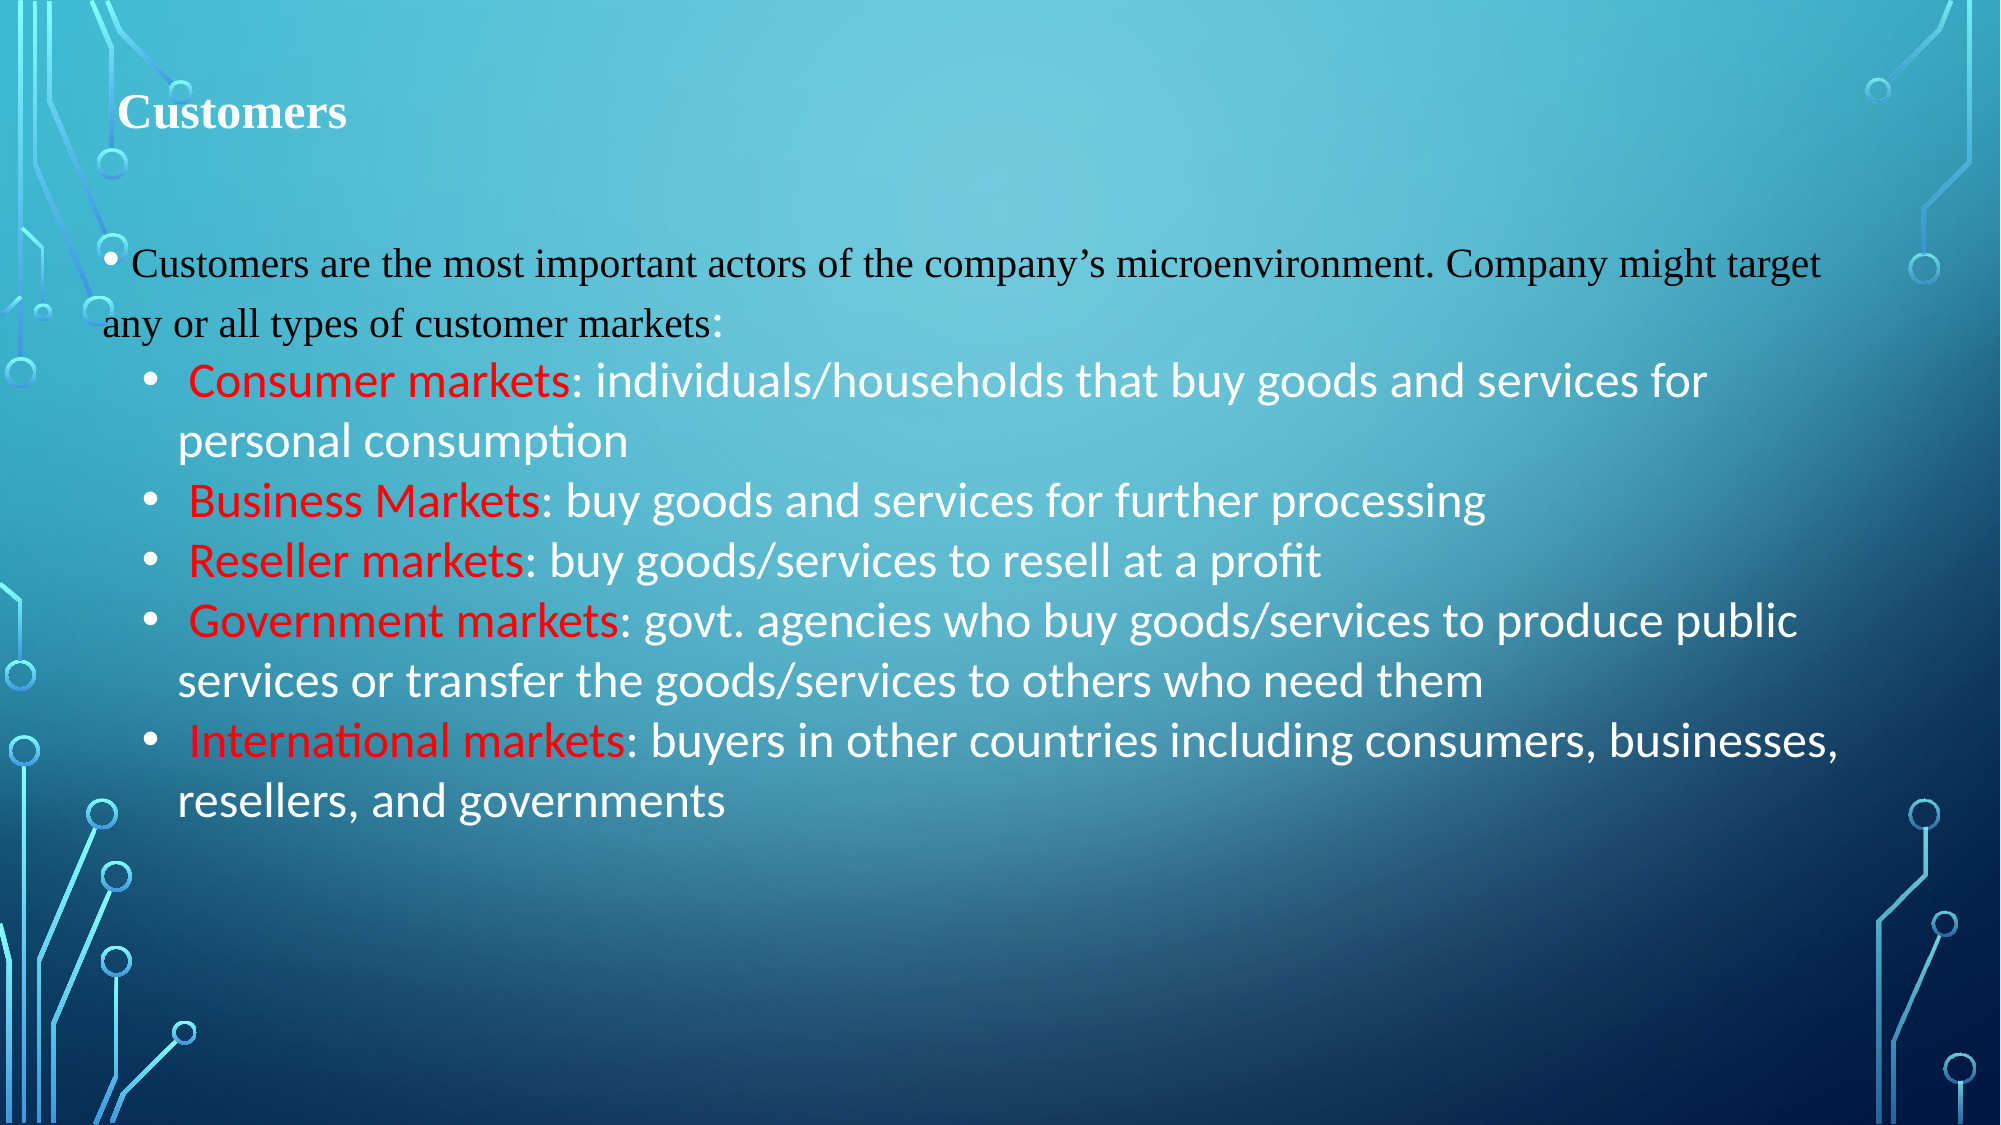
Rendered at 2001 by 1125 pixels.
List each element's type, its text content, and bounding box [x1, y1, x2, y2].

text_box Customers [0, 14, 870, 202]
text_box Customers are the most important actors of the company’s microenvironment. Company might target any or all types of customer markets: Consumer markets: individuals/households that buy goods and services for personal consumption Business Markets: buy goods and services for further processing Reseller markets: buy goods/services to resell at a profit Government markets: govt. agencies who buy goods/services to produce public services or transfer the goods/services to others who need them International markets: buyers in other countries including consumers, businesses, resellers, and governments [87, 220, 1891, 836]
